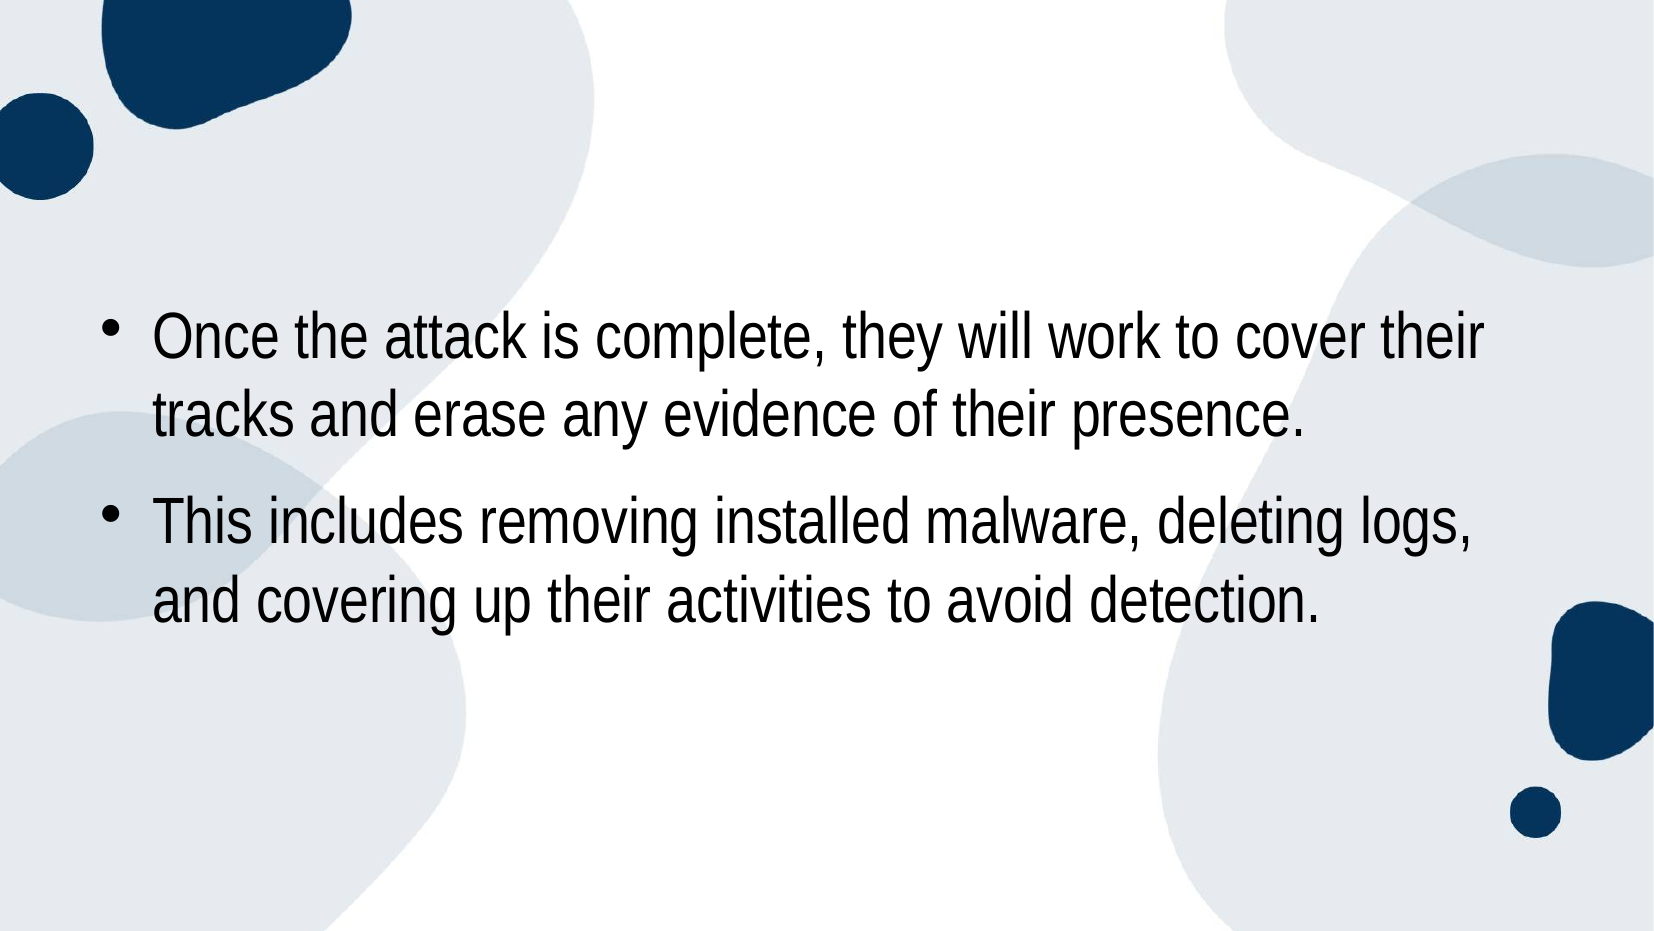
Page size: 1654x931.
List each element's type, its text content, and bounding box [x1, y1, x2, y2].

list Once the attack is complete, they will work to cover their tracks and erase any evidence of their presence. This includes removing installed malware, deleting logs, and covering up their activities to avoid detection. [82, 292, 1571, 638]
picture [0, 0, 1654, 931]
